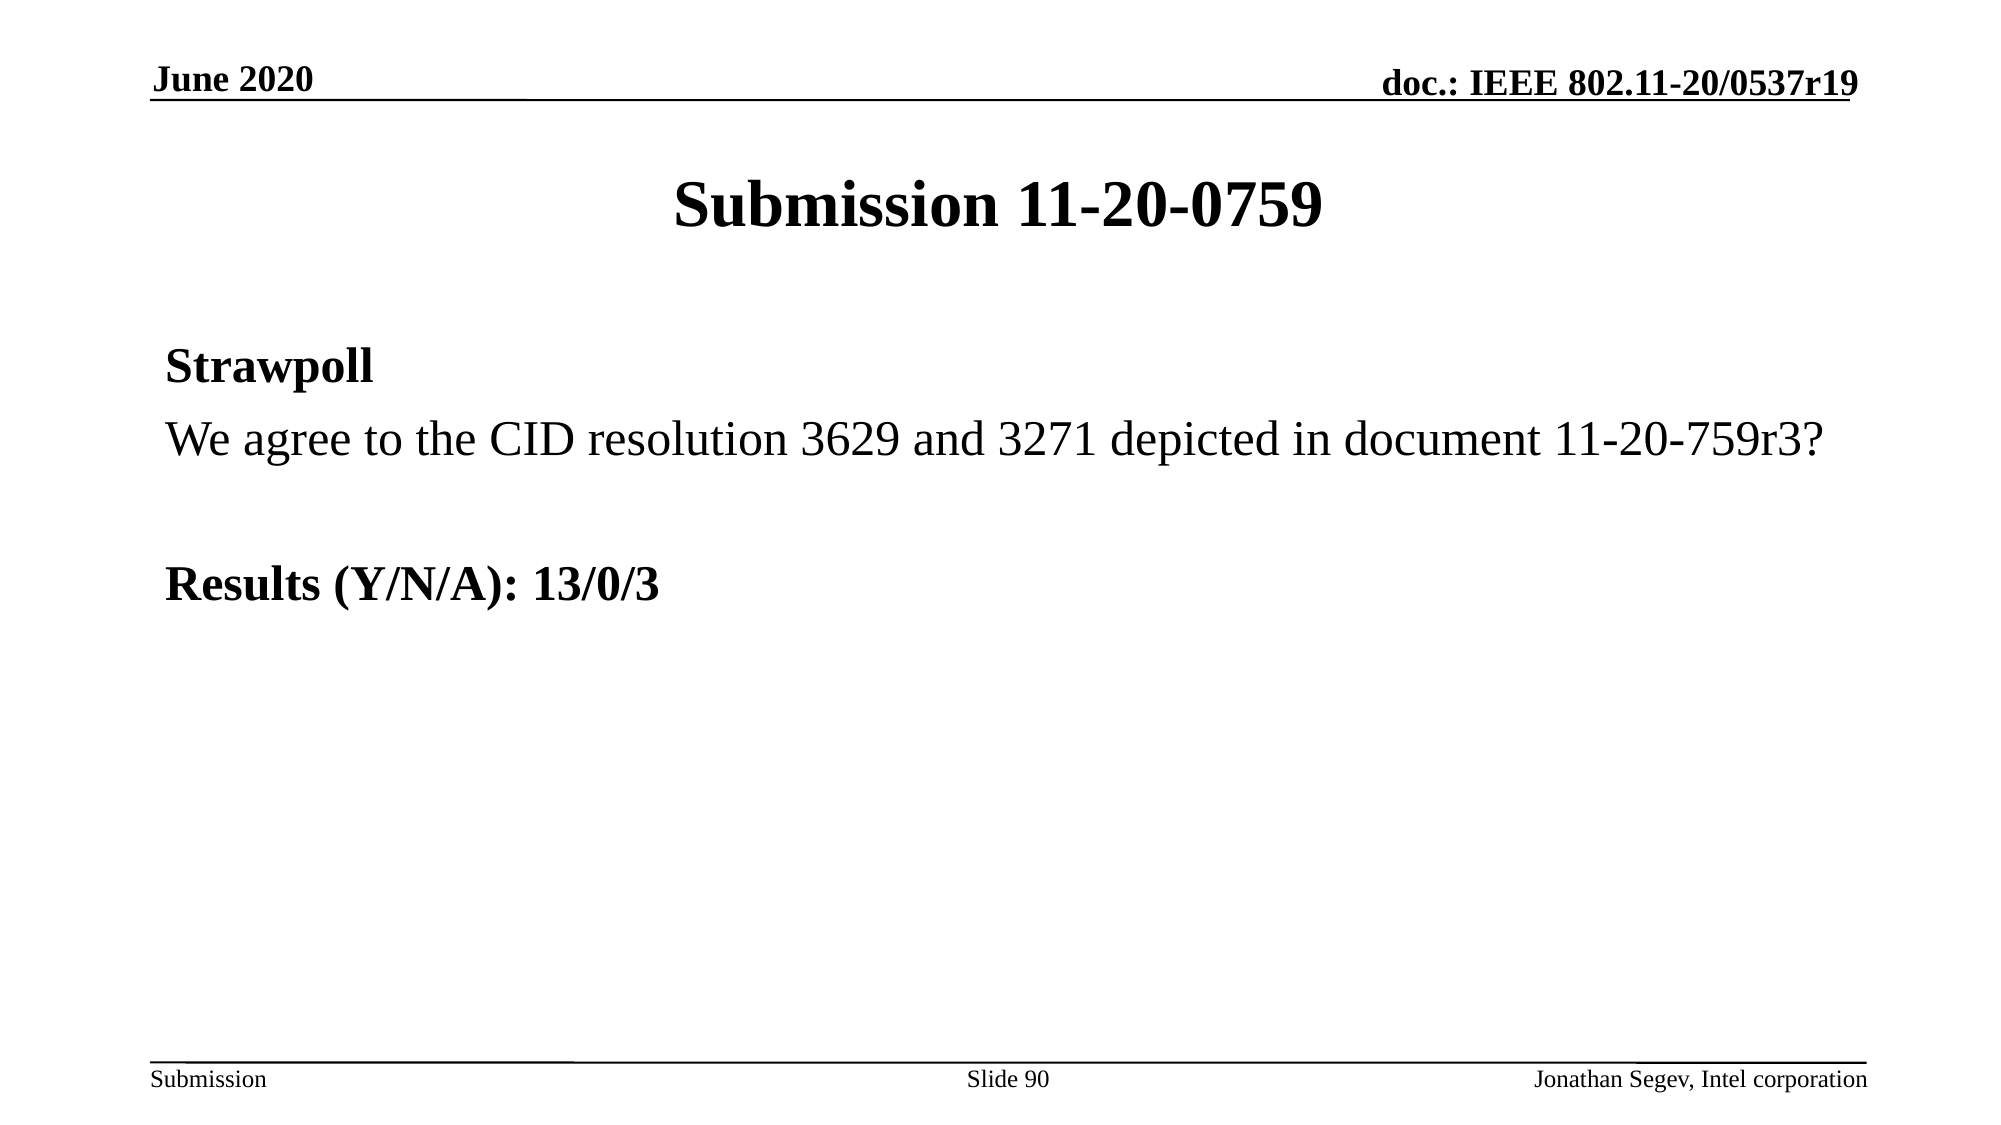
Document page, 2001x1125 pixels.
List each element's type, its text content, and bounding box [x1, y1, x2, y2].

title Submission 11-20-0759 [149, 112, 1850, 288]
footer Jonathan Segev, Intel corporation [1171, 1061, 1869, 1093]
list Strawpoll We agree to the CID resolution 3629 and 3271 depicted in document 11-20-759r3? Results (Y/N/A): 13/0/3 [149, 324, 1850, 1000]
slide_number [152, 54, 563, 100]
slide_number Slide 90 [950, 1061, 1067, 1123]
